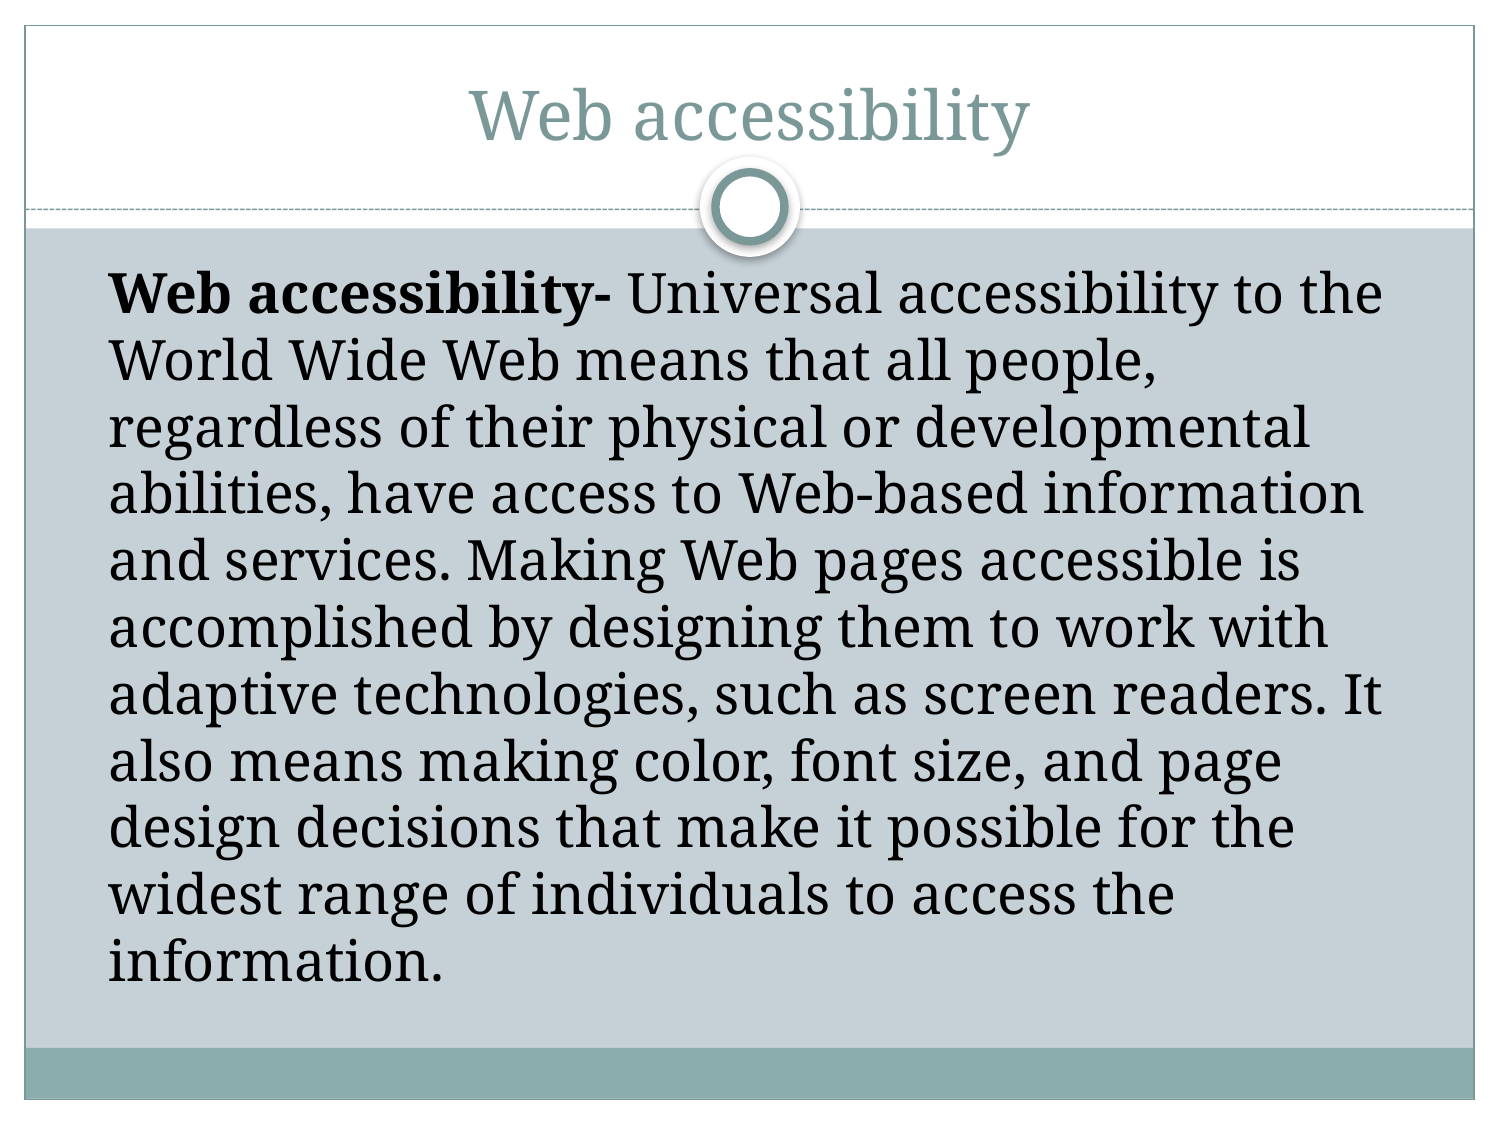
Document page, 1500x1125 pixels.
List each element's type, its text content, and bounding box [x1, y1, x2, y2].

title Web accessibility [49, 37, 1450, 162]
list Web accessibility- Universal accessibility to the World Wide Web means that all people, regardless of their physical or developmental abilities, have access to Web-based information and services. Making Web pages accessible is accomplished by designing them to work with adaptive technologies, such as screen readers. It also means making color, font size, and page design decisions that make it possible for the widest range of individuals to access the information. [49, 250, 1445, 1001]
